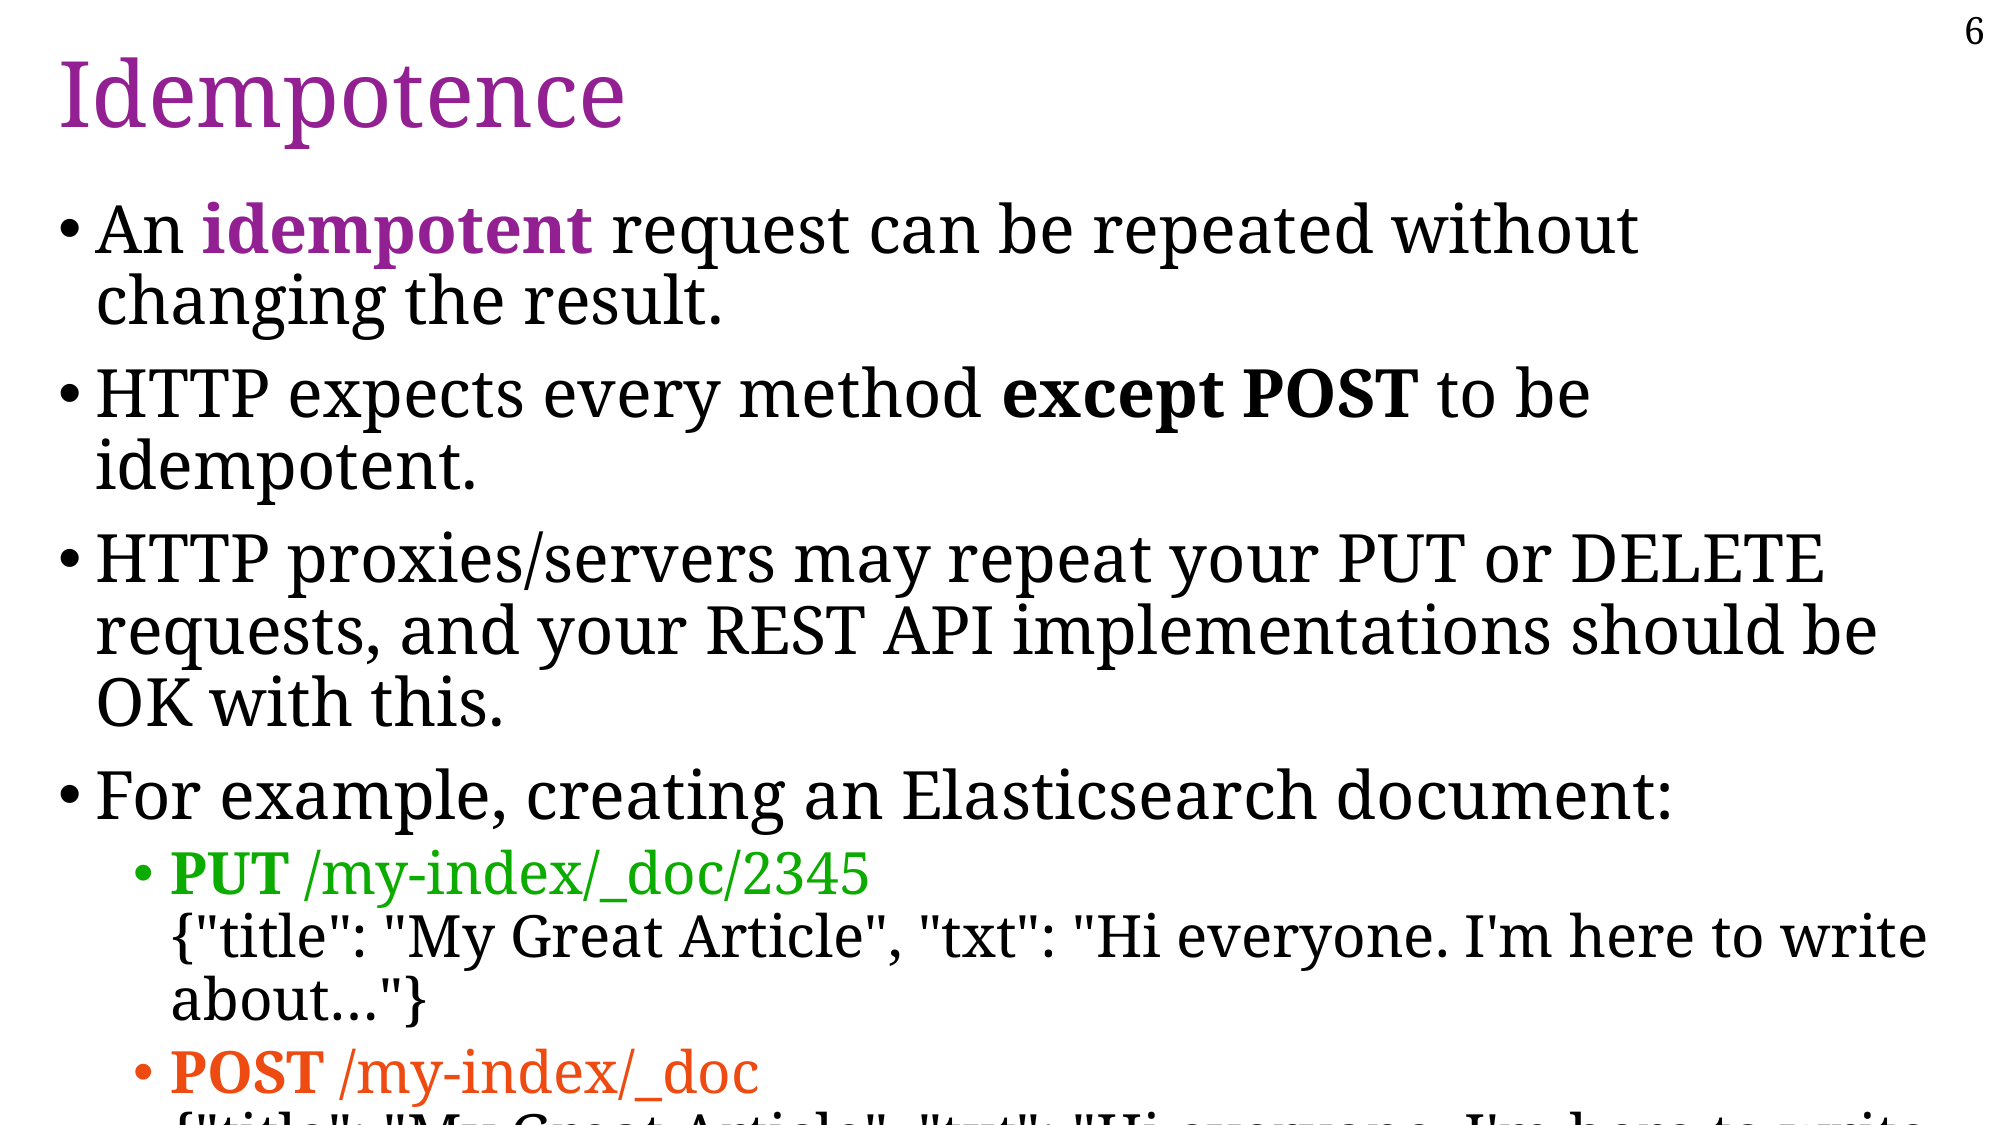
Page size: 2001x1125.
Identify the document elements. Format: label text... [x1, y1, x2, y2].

title Idempotence [43, 25, 1953, 171]
text_box 6 [1901, 0, 2000, 60]
list An idempotent request can be repeated without changing the result. HTTP expects every method except POST to be idempotent. HTTP proxies/servers may repeat your PUT or DELETE requests, and your REST API implementations should be OK with this. For example, creating an Elasticsearch document: PUT /my-index/_doc/2345 {"title": "My Great Article", "txt": "Hi everyone. I'm here to write about…"} POST /my-index/_doc {"title": "My Great Article", "txt": "Hi everyone. I'm here to write about…"} The PUT variation can be repeated and it will just overwrite the doc. The POST variation would create duplicate docs if repeated. [43, 188, 1953, 1106]
